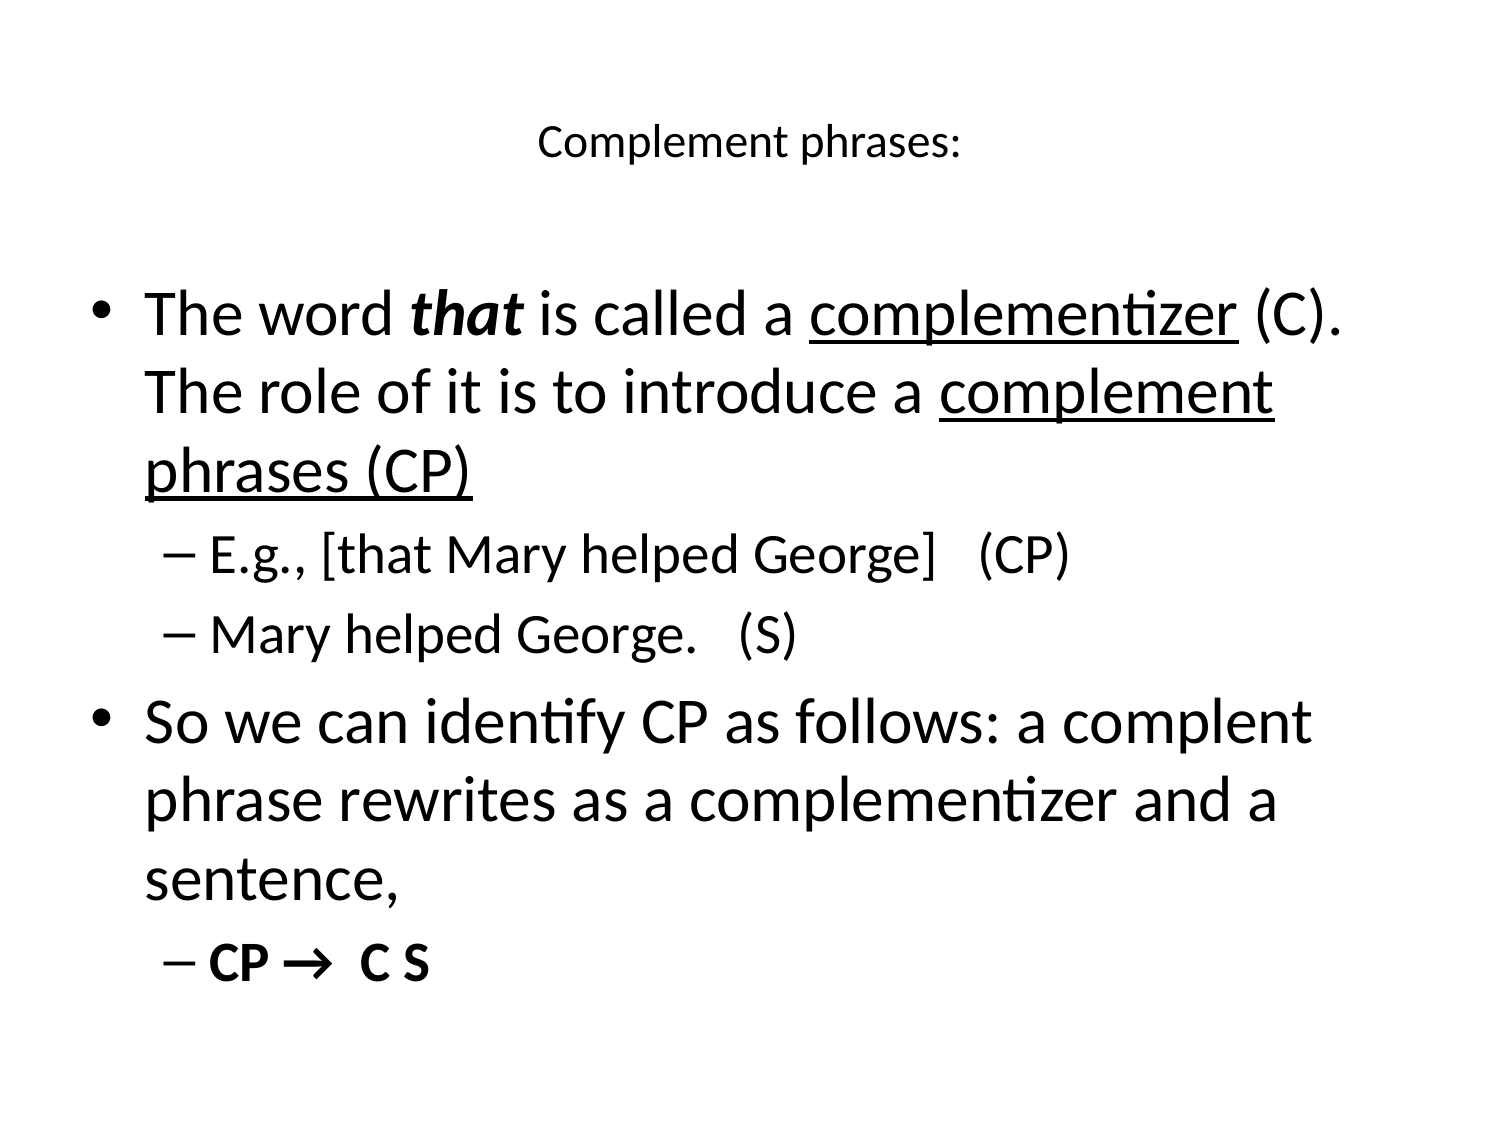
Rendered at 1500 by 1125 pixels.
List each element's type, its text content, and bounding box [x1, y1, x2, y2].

list The word that is called a complementizer (C). The role of it is to introduce a complement phrases (CP) E.g., [that Mary helped George] (CP) Mary helped George. (S) So we can identify CP as follows: a complent phrase rewrites as a complementizer and a sentence, CP → C S [75, 262, 1425, 1005]
title Complement phrases: [75, 45, 1425, 233]
